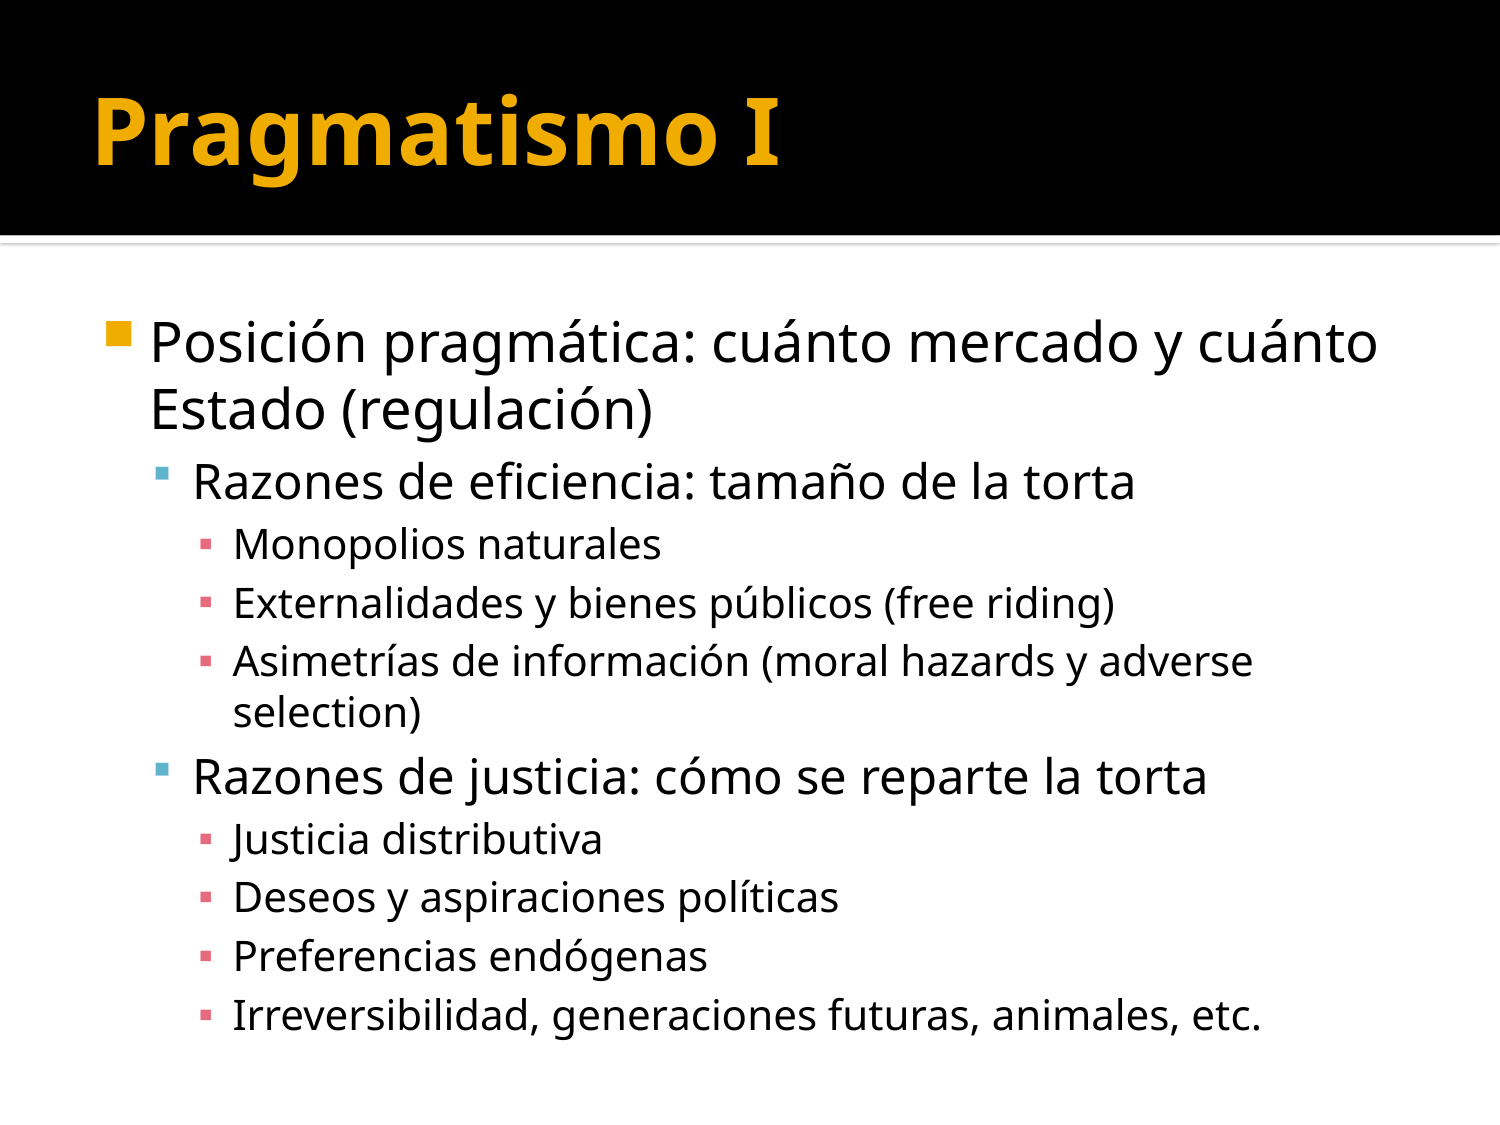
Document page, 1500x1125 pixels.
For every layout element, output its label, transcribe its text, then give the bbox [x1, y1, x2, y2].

title Pragmatismo I [75, 25, 1425, 231]
list Posición pragmática: cuánto mercado y cuánto Estado (regulación) Razones de eficiencia: tamaño de la torta Monopolios naturales Externalidades y bienes públicos (free riding) Asimetrías de información (moral hazards y adverse selection) Razones de justicia: cómo se reparte la torta Justicia distributiva Deseos y aspiraciones políticas Preferencias endógenas Irreversibilidad, generaciones futuras, animales, etc. [75, 291, 1425, 1050]
